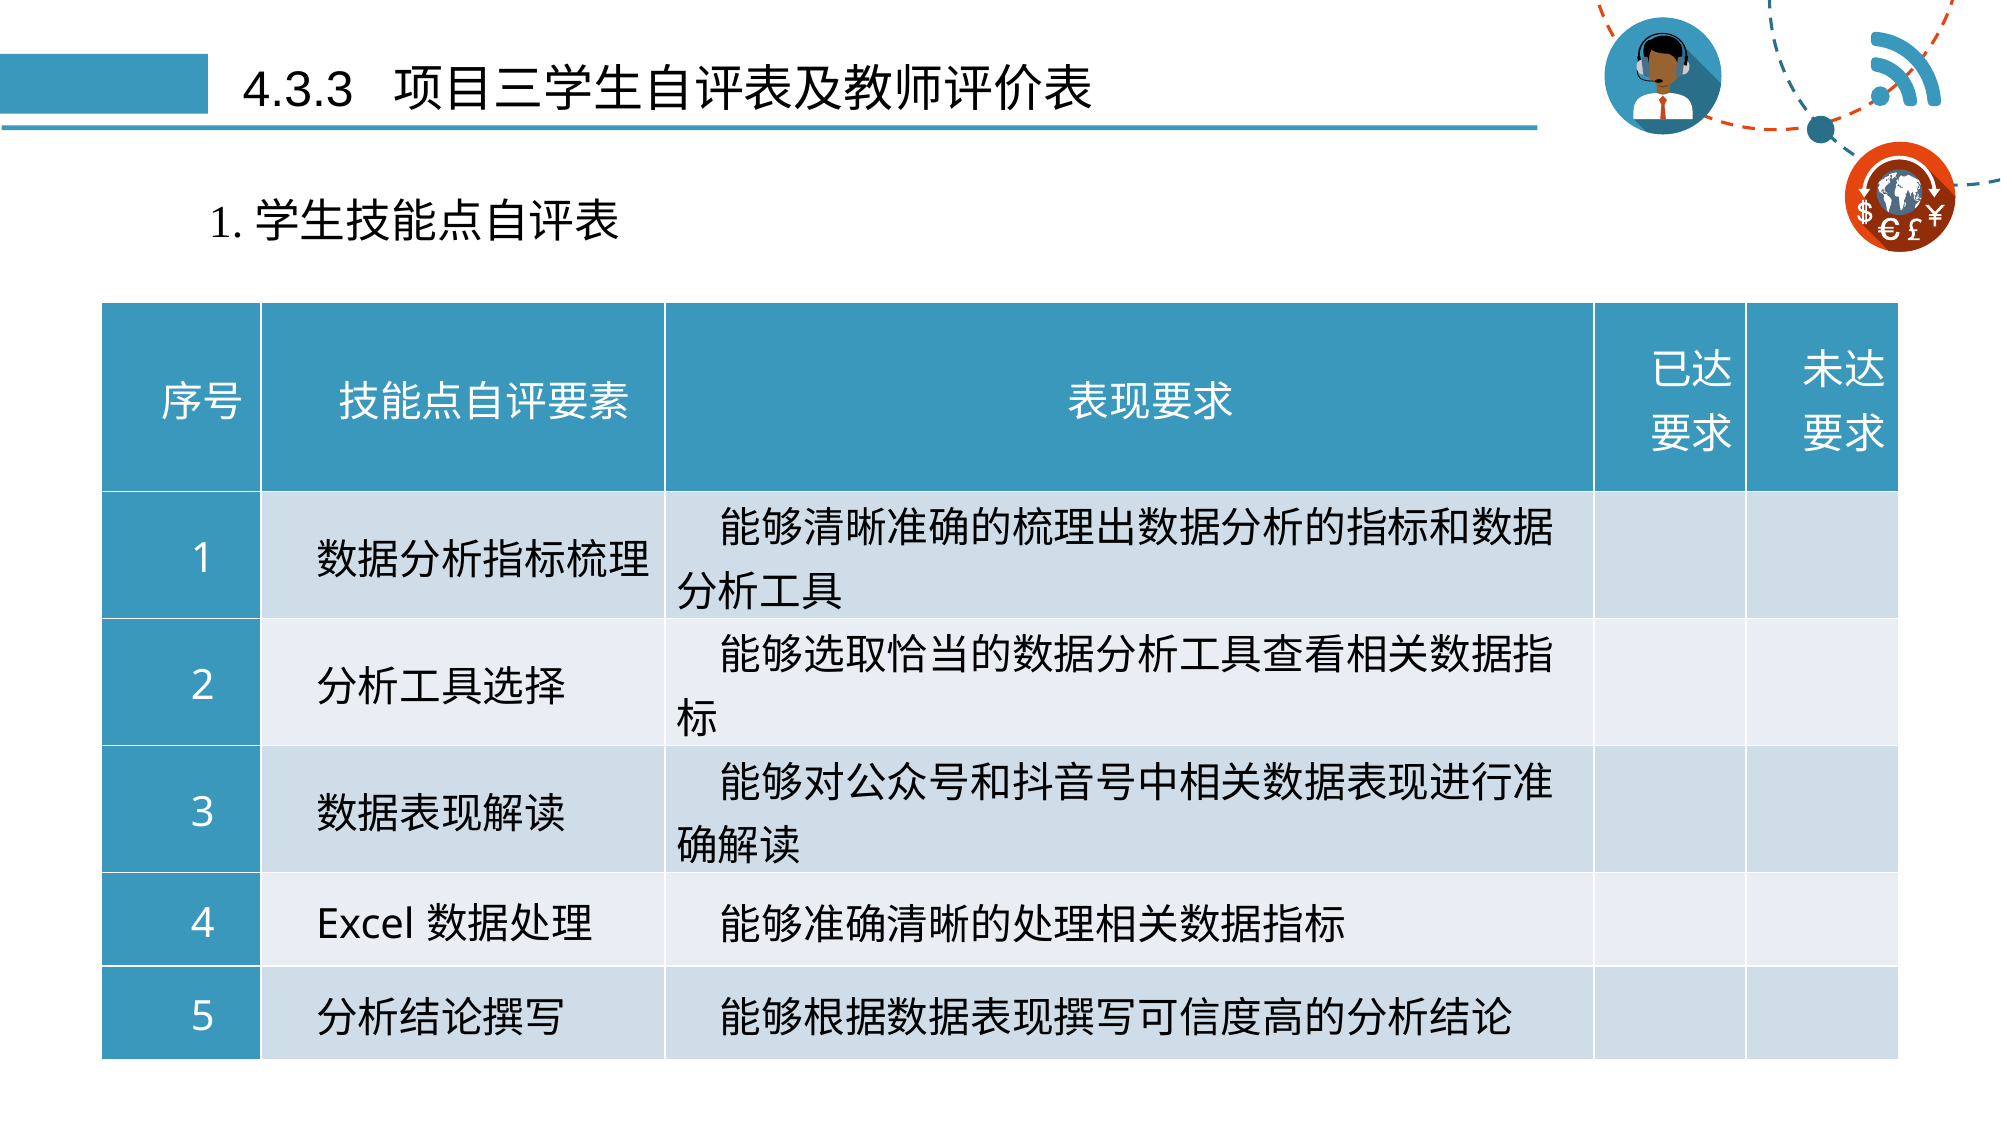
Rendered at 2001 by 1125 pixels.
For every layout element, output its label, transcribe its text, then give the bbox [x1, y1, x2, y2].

table_cell Excel数据处理 [262, 873, 664, 965]
table_cell 数据分析指标梳理 [262, 492, 664, 618]
table_cell 能够清晰准确的梳理出数据分析的指标和数据分析工具 [666, 492, 1593, 618]
table_cell 能够选取恰当的数据分析工具查看相关数据指标 [666, 619, 1593, 745]
table_header 序号 [102, 303, 260, 491]
table_cell 分析结论撰写 [262, 967, 664, 1059]
table_header 未达 要求 [1747, 303, 1898, 491]
table_cell [1595, 967, 1745, 1059]
table_header 表现要求 [666, 303, 1593, 491]
table_cell 能够对公众号和抖音号中相关数据表现进行准确解读 [666, 746, 1593, 872]
table_cell 4 [102, 873, 260, 965]
table_cell 数据表现解读 [262, 746, 664, 872]
table_cell [1595, 873, 1745, 965]
table_cell [1595, 746, 1745, 872]
list 1.学生技能点自评表 [100, 164, 1845, 301]
table_cell 能够准确清晰的处理相关数据指标 [666, 873, 1593, 965]
table_cell 分析工具选择 [262, 619, 664, 745]
table_cell [1747, 492, 1898, 618]
table_cell 3 [102, 746, 260, 872]
table_cell 1 [102, 492, 260, 618]
table_cell [1747, 873, 1898, 965]
table_header 技能点自评要素 [262, 303, 664, 491]
table_cell 5 [102, 967, 260, 1059]
table_cell [1595, 619, 1745, 745]
table_header 已达 要求 [1595, 303, 1745, 491]
table_cell [1595, 492, 1745, 618]
title 4.3.3 项目三学生自评表及教师评价表 [222, 55, 1863, 127]
table_cell [1747, 619, 1898, 745]
table_cell 2 [102, 619, 260, 745]
table_cell [1747, 967, 1898, 1059]
table_cell 能够根据数据表现撰写可信度高的分析结论 [666, 967, 1593, 1059]
table_cell [1747, 746, 1898, 872]
